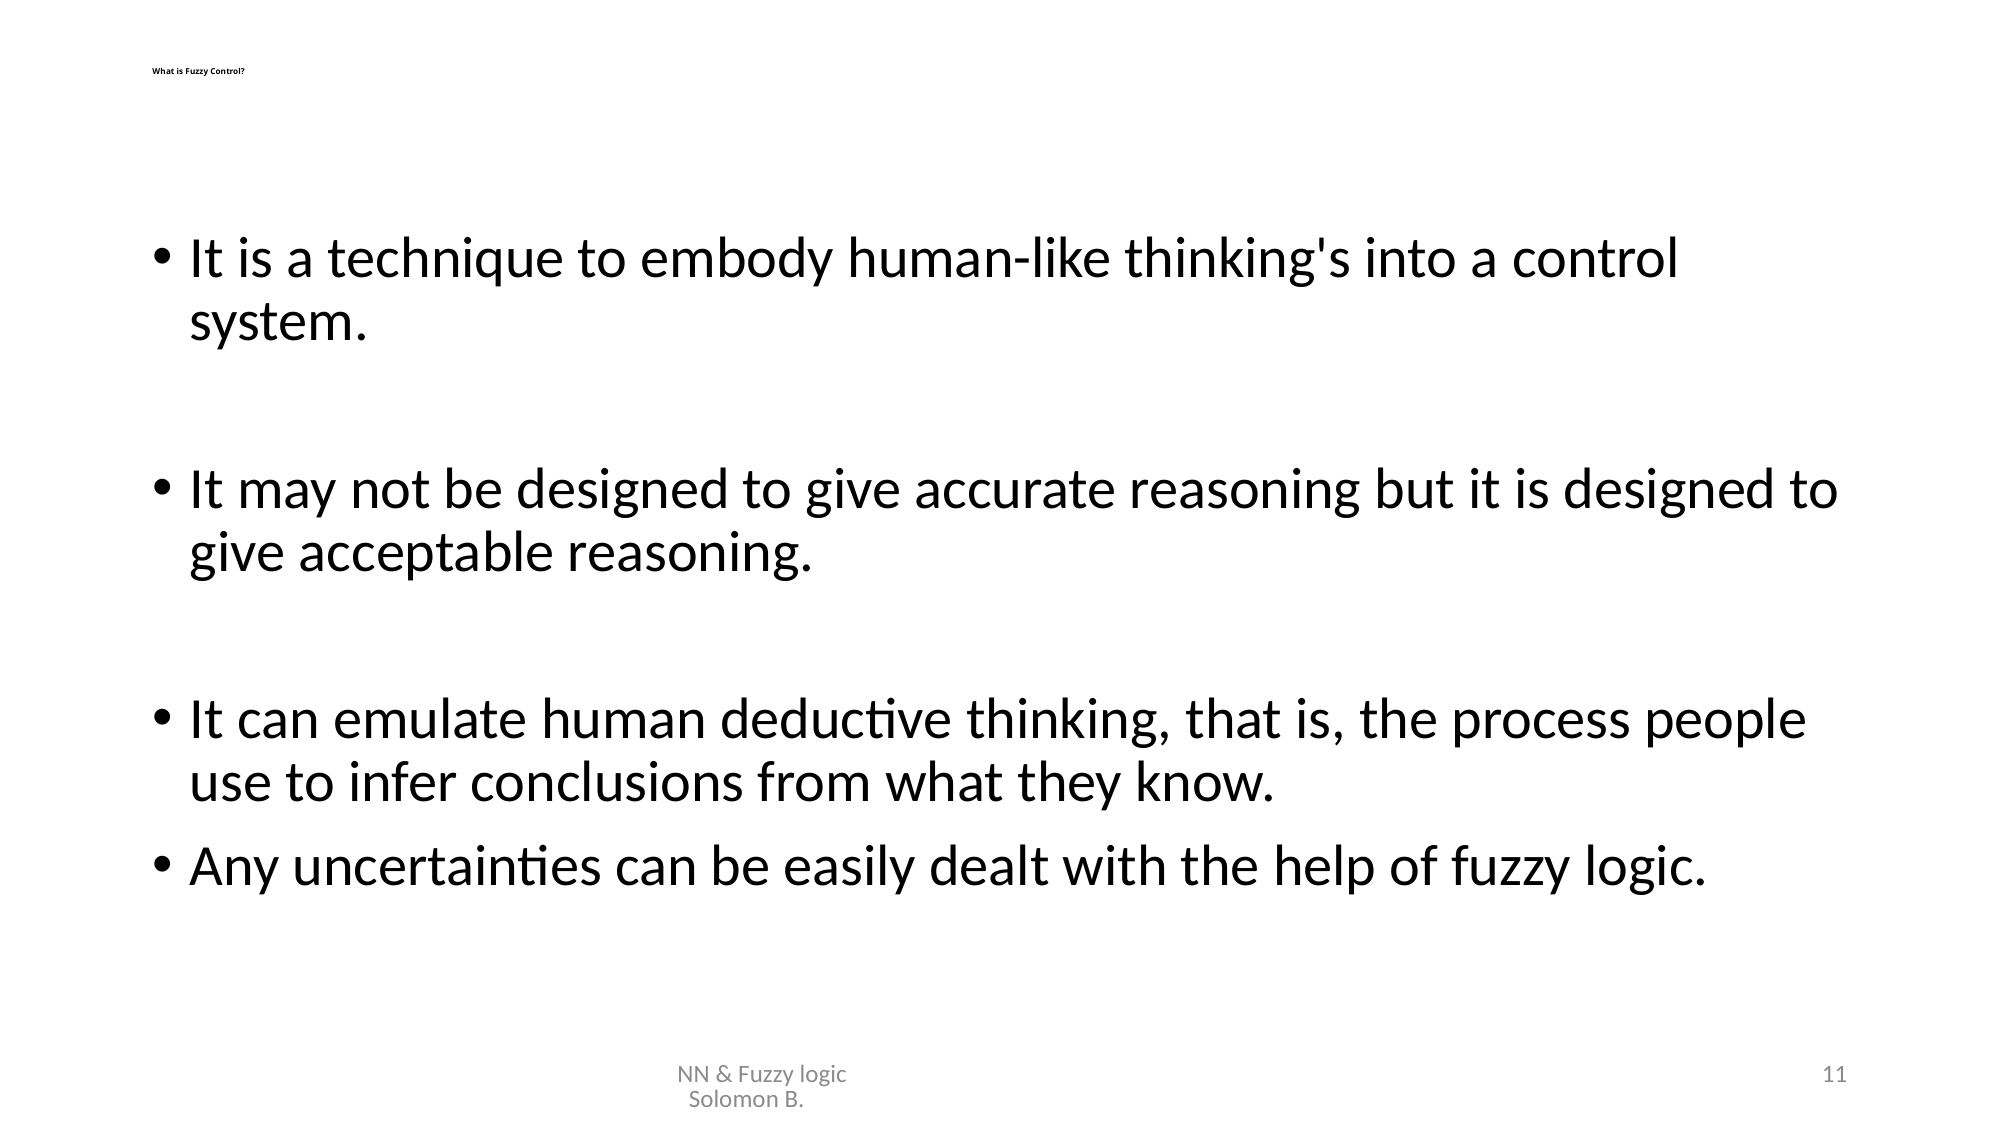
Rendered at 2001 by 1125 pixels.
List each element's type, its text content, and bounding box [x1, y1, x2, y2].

list It is a technique to embody human-like thinking's into a control system. It may not be designed to give accurate reasoning but it is designed to give acceptable reasoning. It can emulate human deductive thinking, that is, the process people use to infer conclusions from what they know. Any uncertainties can be easily dealt with the help of fuzzy logic. [137, 129, 1863, 1014]
footer NN & Fuzzy logic Solomon B. [662, 1042, 1338, 1103]
title What is Fuzzy Control? [137, 59, 1863, 94]
slide_number 11 [1412, 1042, 1863, 1103]
